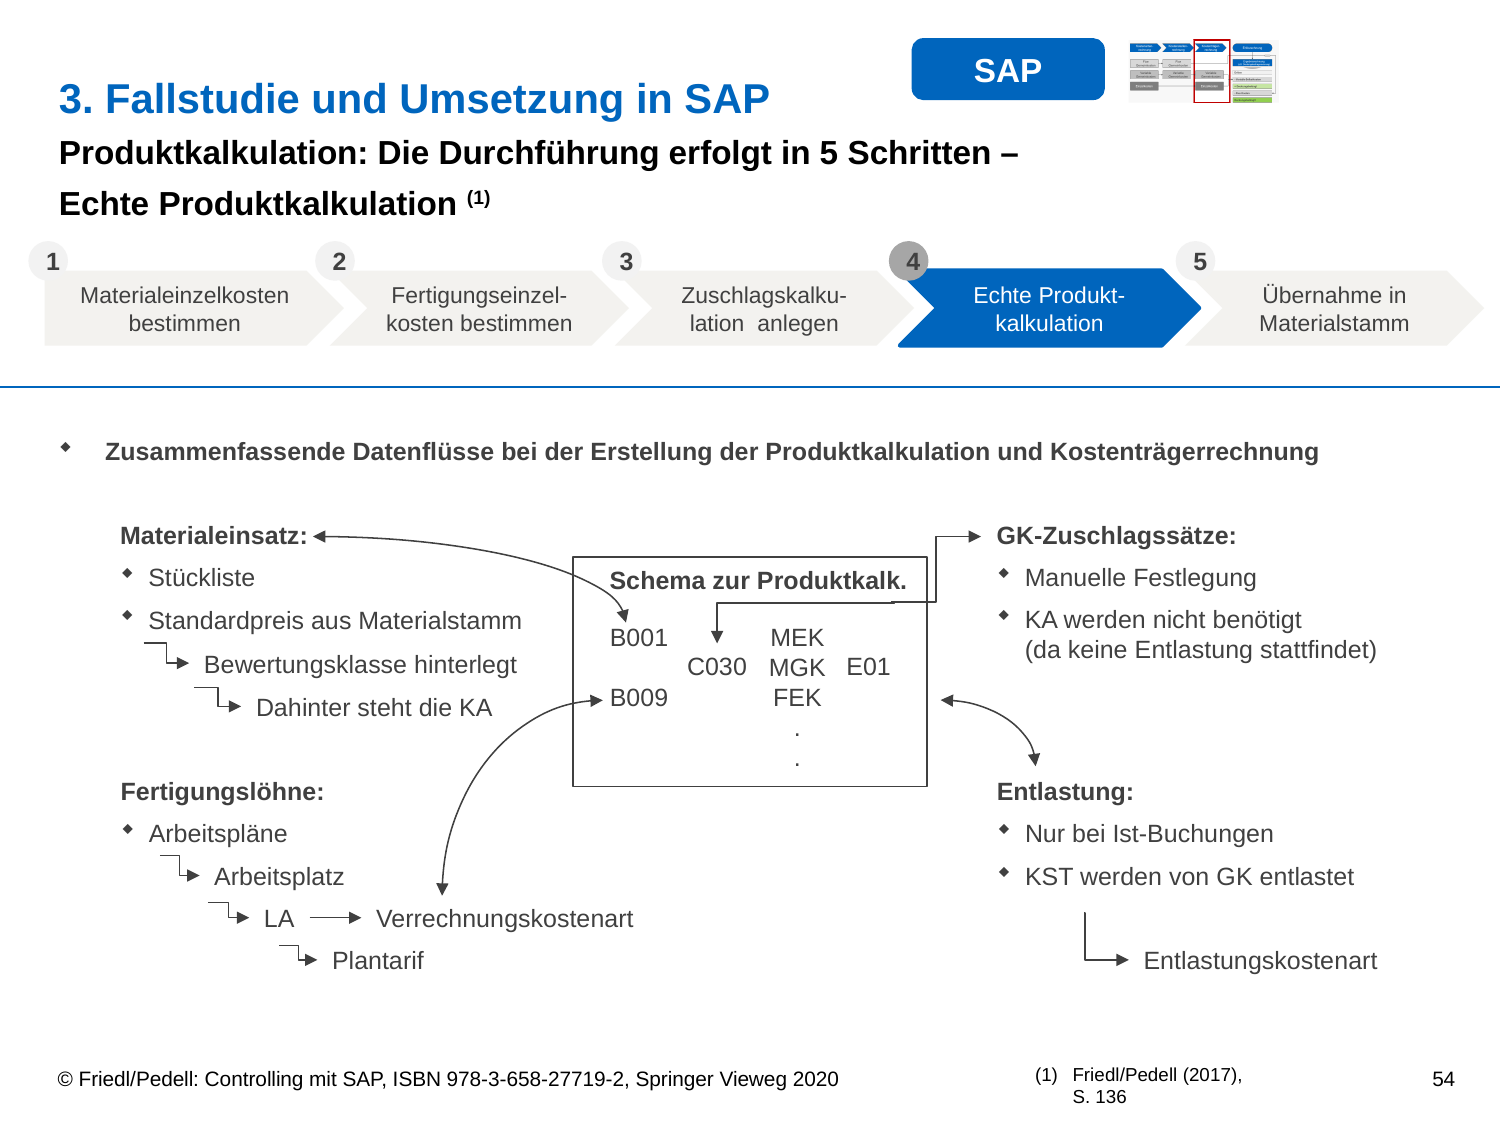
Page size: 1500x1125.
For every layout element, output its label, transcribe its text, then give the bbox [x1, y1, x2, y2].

text_box Entlastungskostenart [1128, 937, 1393, 983]
text_box 2 [315, 241, 355, 281]
text_box LA [249, 895, 310, 941]
text_box Entlastung: Nur bei Ist-Buchungen KST werden von GK entlastet [982, 768, 1371, 898]
text_box Übernahme in Materialstamm [1183, 268, 1487, 348]
text_box Echte Produkt-kalkulation [897, 268, 1202, 348]
text_box [940, 694, 1041, 767]
list Produktkalkulation: Die Durchführung erfolgt in 5 Schritten – Echte Produktkalkulation (1) [58, 121, 1278, 171]
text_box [279, 945, 318, 961]
text_box 3 [602, 241, 642, 281]
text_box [1128, 39, 1280, 104]
text_box Materialeinsatz: Stückliste Standardpreis aus Materialstamm [105, 511, 539, 642]
text_box [312, 530, 567, 624]
text_box Bewertungsklasse hinterlegt [189, 640, 533, 686]
title 3. Fallstudie und Umsetzung in SAP [58, 58, 1278, 119]
slide_number 54 [1262, 1058, 1470, 1119]
text_box GK-Zuschlagssätze: Manuelle Festlegung KA werden nicht benötigt (da keine Entlastung stattfindet) [981, 511, 1393, 672]
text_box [193, 687, 241, 707]
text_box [207, 902, 249, 919]
text_box Verrechnungskostenart [361, 895, 650, 941]
text_box Zuschlagskalku-lation anlegen [612, 268, 917, 348]
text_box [159, 855, 199, 877]
text_box SAP [911, 38, 1105, 101]
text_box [890, 536, 982, 603]
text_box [716, 601, 895, 644]
footer © Friedl/Pedell: Controlling mit SAP, ISBN 978-3-658-27719-2, Springer Vieweg 2020 [42, 1058, 1235, 1113]
text_box Dahinter steht die KA [241, 684, 509, 729]
text_box Zusammenfassende Datenflüsse bei der Erstellung der Produktkalkulation und Kostenträgerrechnung [43, 428, 1470, 480]
text_box 5 [1175, 241, 1216, 281]
text_box Fertigungseinzel-kosten bestimmen [327, 268, 632, 348]
text_box Friedl/Pedell (2017), S. 136 [1020, 1054, 1278, 1115]
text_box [572, 556, 928, 787]
text_box Fertigungslöhne: Arbeitspläne [105, 768, 340, 856]
text_box [436, 704, 603, 896]
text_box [143, 642, 187, 664]
text_box 1 [28, 241, 68, 281]
text_box Plantarif [317, 937, 440, 983]
text_box 4 [888, 241, 929, 281]
text_box Arbeitsplatz [199, 853, 361, 898]
text_box Materialeinzelkosten bestimmen [42, 268, 347, 348]
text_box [1081, 914, 1130, 959]
